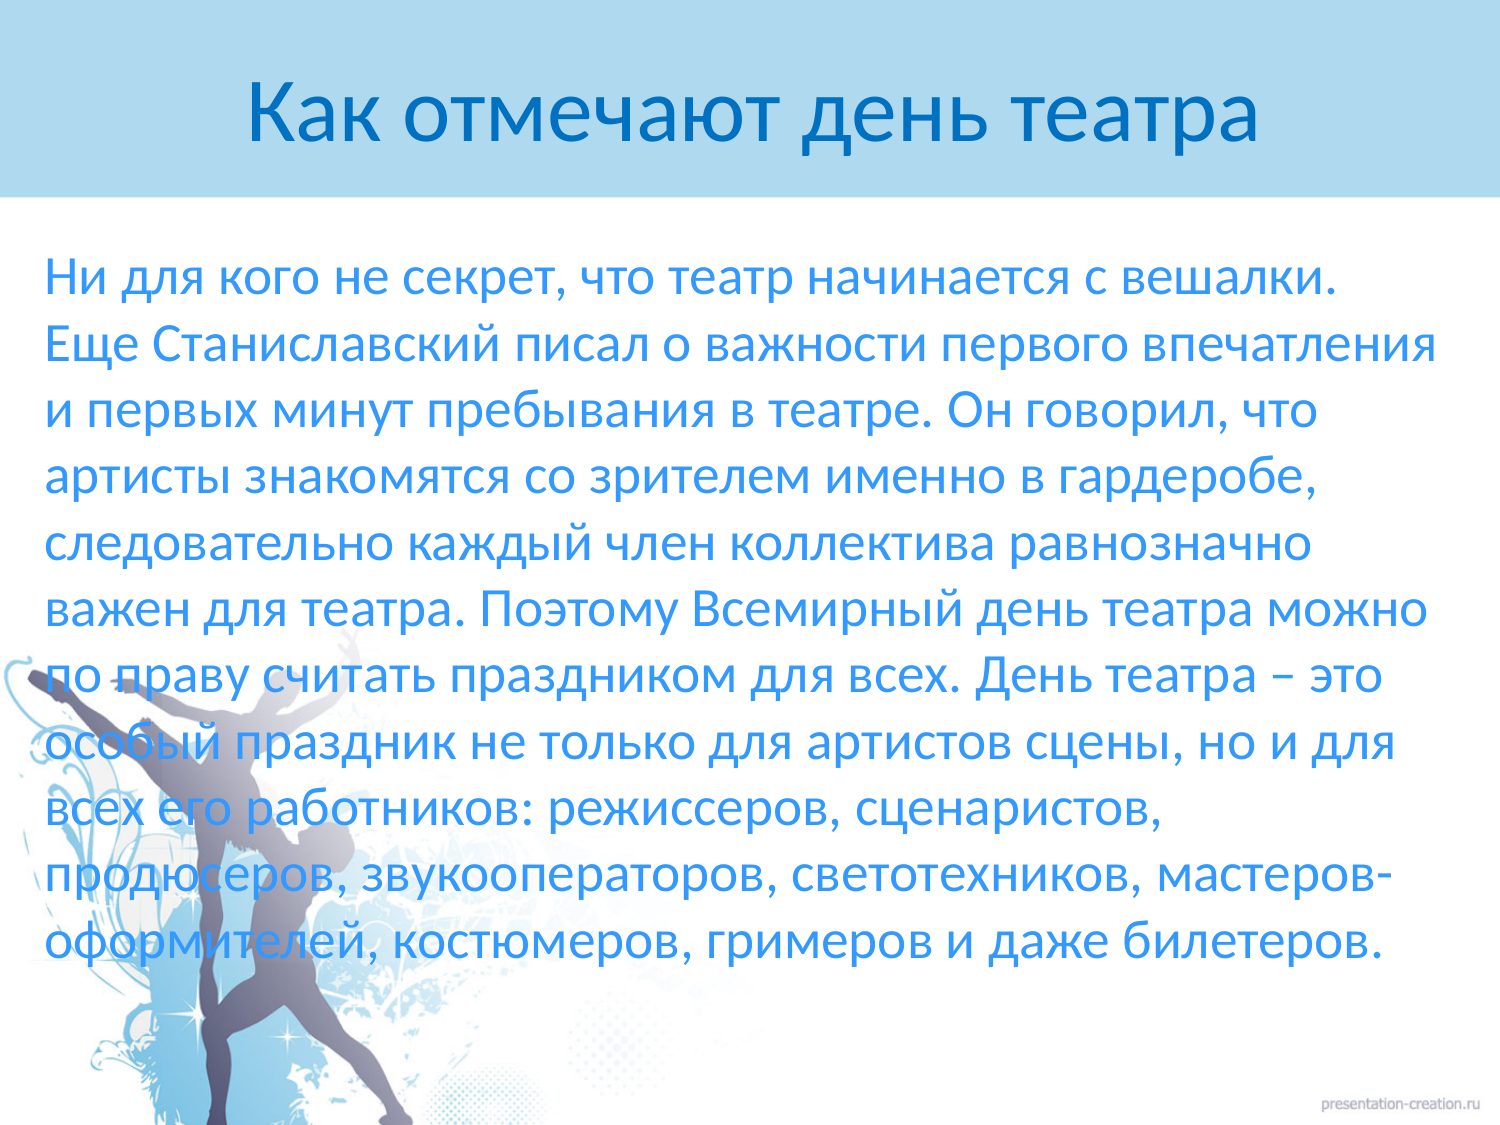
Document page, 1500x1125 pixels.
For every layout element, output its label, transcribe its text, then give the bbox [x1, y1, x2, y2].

list Ни для кого не секрет, что театр начинается с вешалки. Еще Станиславский писал о важности первого впечатления и первых минут пребывания в театре. Он говорил, что артисты знакомятся со зрителем именно в гардеробе, следовательно каждый член коллектива равнозначно важен для театра. Поэтому Всемирный день театра можно по праву считать праздником для всех. День театра – это особый праздник не только для артистов сцены, но и для всех его работников: режиссеров, сценаристов, продюсеров, звукооператоров, светотехников, мастеров-оформителей, костюмеров, гримеров и даже билетеров. [29, 231, 1459, 1047]
title Как отмечают день театра [29, 7, 1500, 202]
picture [0, 0, 1500, 1125]
